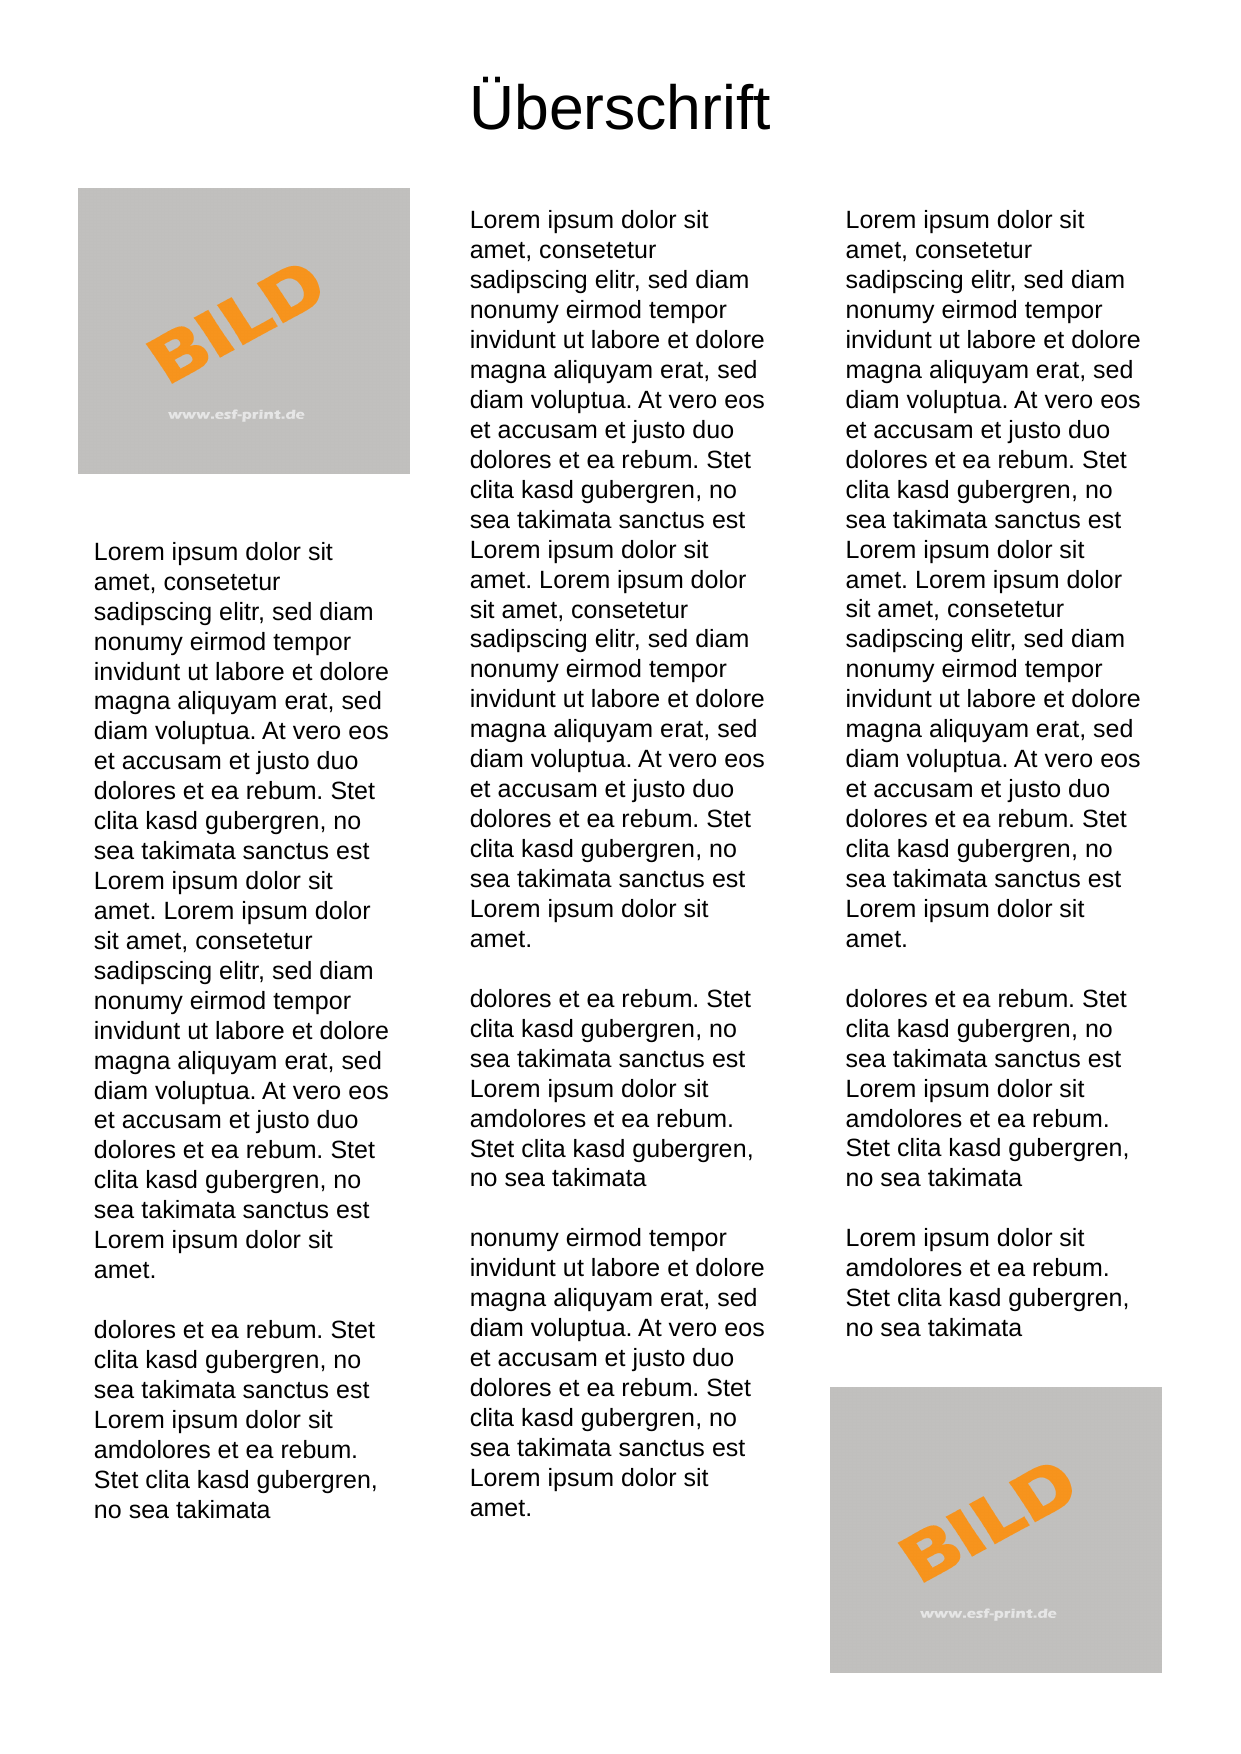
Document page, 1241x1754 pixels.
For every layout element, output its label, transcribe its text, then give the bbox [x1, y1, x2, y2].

text_box Überschrift [299, 31, 941, 177]
text_box Lorem ipsum dolor sit amet, consetetur sadipscing elitr, sed diam nonumy eirmod tempor invidunt ut labore et dolore magna aliquyam erat, sed diam voluptua. At vero eos et accusam et justo duo dolores et ea rebum. Stet clita kasd gubergren, no sea takimata sanctus est Lorem ipsum dolor sit amet. Lorem ipsum dolor sit amet, consetetur sadipscing elitr, sed diam nonumy eirmod tempor invidunt ut labore et dolore magna aliquyam erat, sed diam voluptua. At vero eos et accusam et justo duo dolores et ea rebum. Stet clita kasd gubergren, no sea takimata sanctus est Lorem ipsum dolor sit amet. dolores et ea rebum. Stet clita kasd gubergren, no sea takimata sanctus est Lorem ipsum dolor sit amdolores et ea rebum. Stet clita kasd gubergren, no sea takimata nonumy eirmod tempor invidunt ut labore et dolore magna aliquyam erat, sed diam voluptua. At vero eos et accusam et justo duo dolores et ea rebum. Stet clita kasd gubergren, no sea takimata sanctus est Lorem ipsum dolor sit amet. [454, 188, 786, 1673]
text_box Lorem ipsum dolor sit amet, consetetur sadipscing elitr, sed diam nonumy eirmod tempor invidunt ut labore et dolore magna aliquyam erat, sed diam voluptua. At vero eos et accusam et justo duo dolores et ea rebum. Stet clita kasd gubergren, no sea takimata sanctus est Lorem ipsum dolor sit amet. Lorem ipsum dolor sit amet, consetetur sadipscing elitr, sed diam nonumy eirmod tempor invidunt ut labore et dolore magna aliquyam erat, sed diam voluptua. At vero eos et accusam et justo duo dolores et ea rebum. Stet clita kasd gubergren, no sea takimata sanctus est Lorem ipsum dolor sit amet. dolores et ea rebum. Stet clita kasd gubergren, no sea takimata sanctus est Lorem ipsum dolor sit amdolores et ea rebum. Stet clita kasd gubergren, no sea takimata Lorem ipsum dolor sit amdolores et ea rebum. Stet clita kasd gubergren, no sea takimata [830, 188, 1162, 1367]
text_box Lorem ipsum dolor sit amet, consetetur sadipscing elitr, sed diam nonumy eirmod tempor invidunt ut labore et dolore magna aliquyam erat, sed diam voluptua. At vero eos et accusam et justo duo dolores et ea rebum. Stet clita kasd gubergren, no sea takimata sanctus est Lorem ipsum dolor sit amet. Lorem ipsum dolor sit amet, consetetur sadipscing elitr, sed diam nonumy eirmod tempor invidunt ut labore et dolore magna aliquyam erat, sed diam voluptua. At vero eos et accusam et justo duo dolores et ea rebum. Stet clita kasd gubergren, no sea takimata sanctus est Lorem ipsum dolor sit amet. dolores et ea rebum. Stet clita kasd gubergren, no sea takimata sanctus est Lorem ipsum dolor sit amdolores et ea rebum. Stet clita kasd gubergren, no sea takimata [78, 520, 410, 1673]
picture [830, 1387, 1162, 1673]
picture [78, 188, 410, 475]
